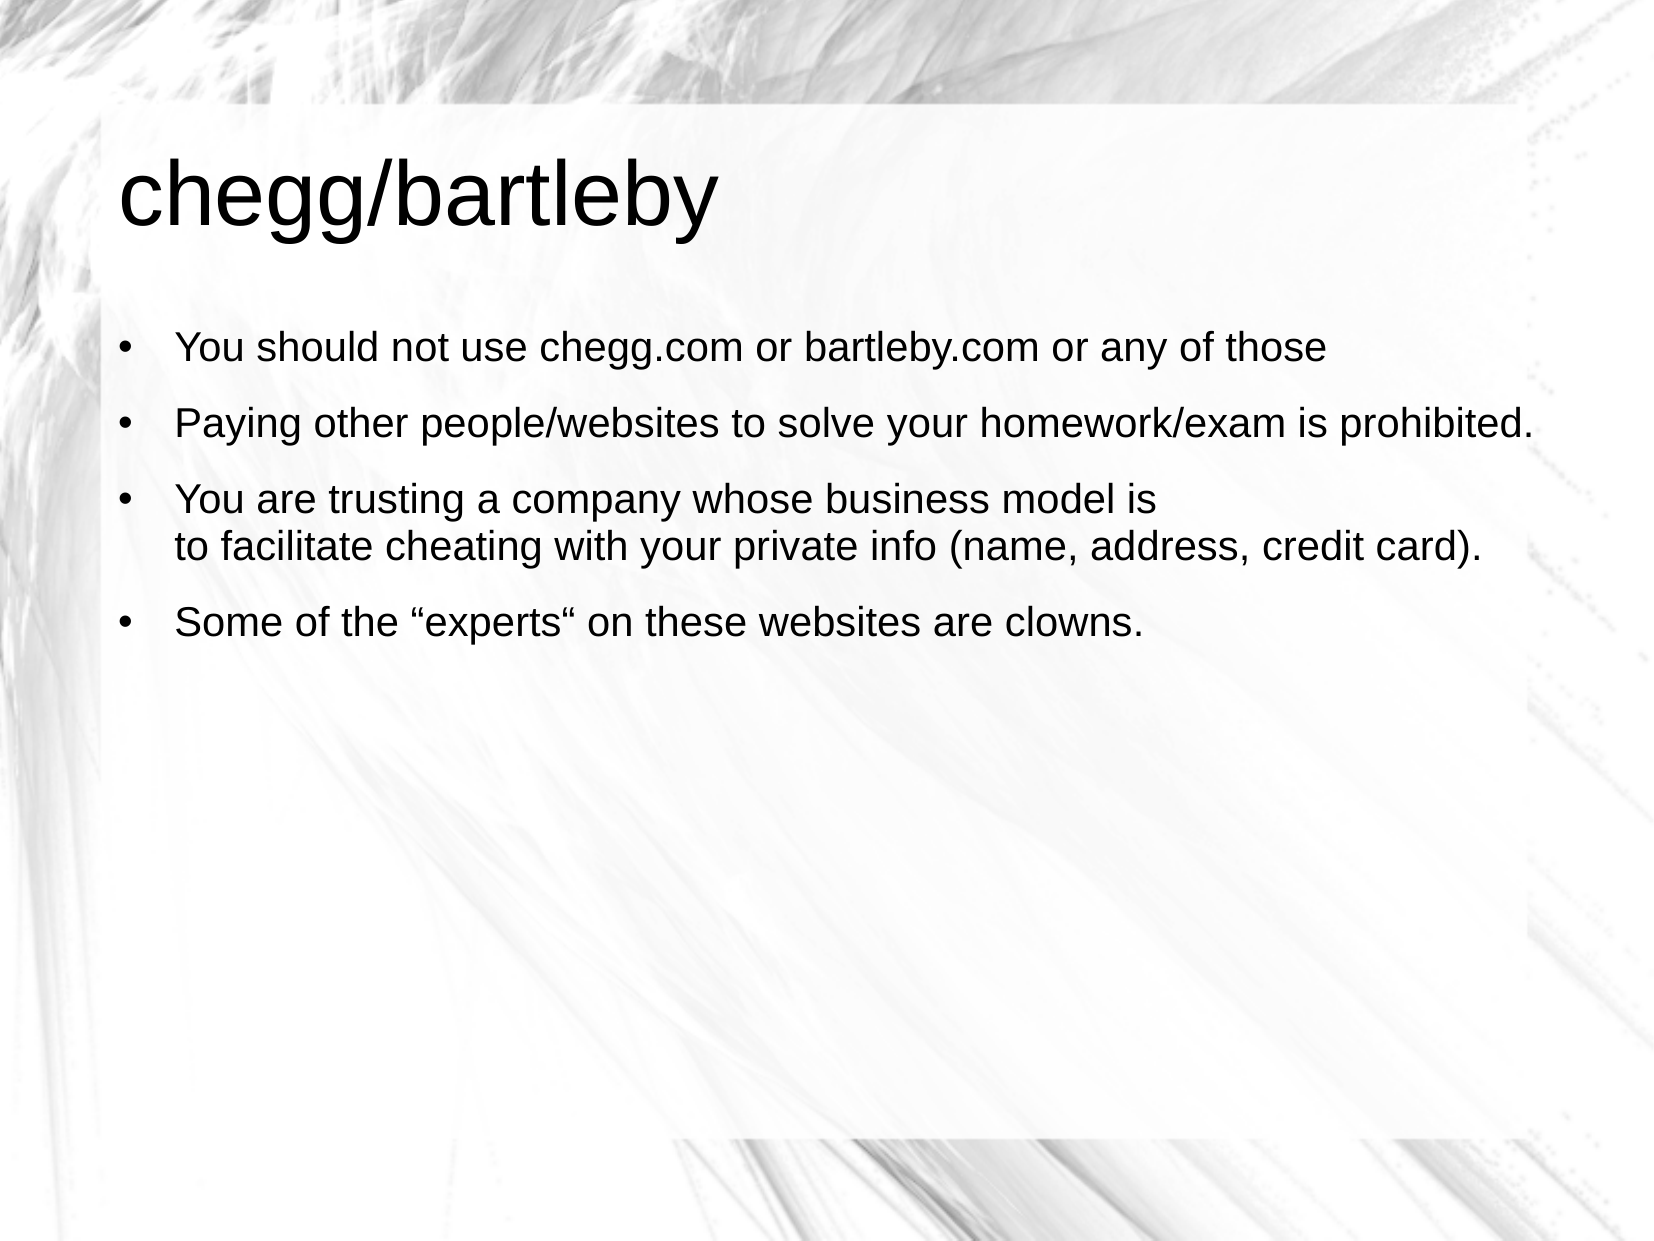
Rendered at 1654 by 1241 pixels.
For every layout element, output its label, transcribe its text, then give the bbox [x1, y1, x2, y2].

title chegg/bartleby [118, 112, 1504, 278]
picture [0, 0, 1654, 1241]
list You should not use chegg.com or bartleby.com or any of those Paying other people/websites to solve your homework/exam is prohibited. You are trusting a company whose business model is to facilitate cheating with your private info (name, address, credit card). Some of the “experts“ on these websites are clowns. [118, 319, 1571, 1102]
